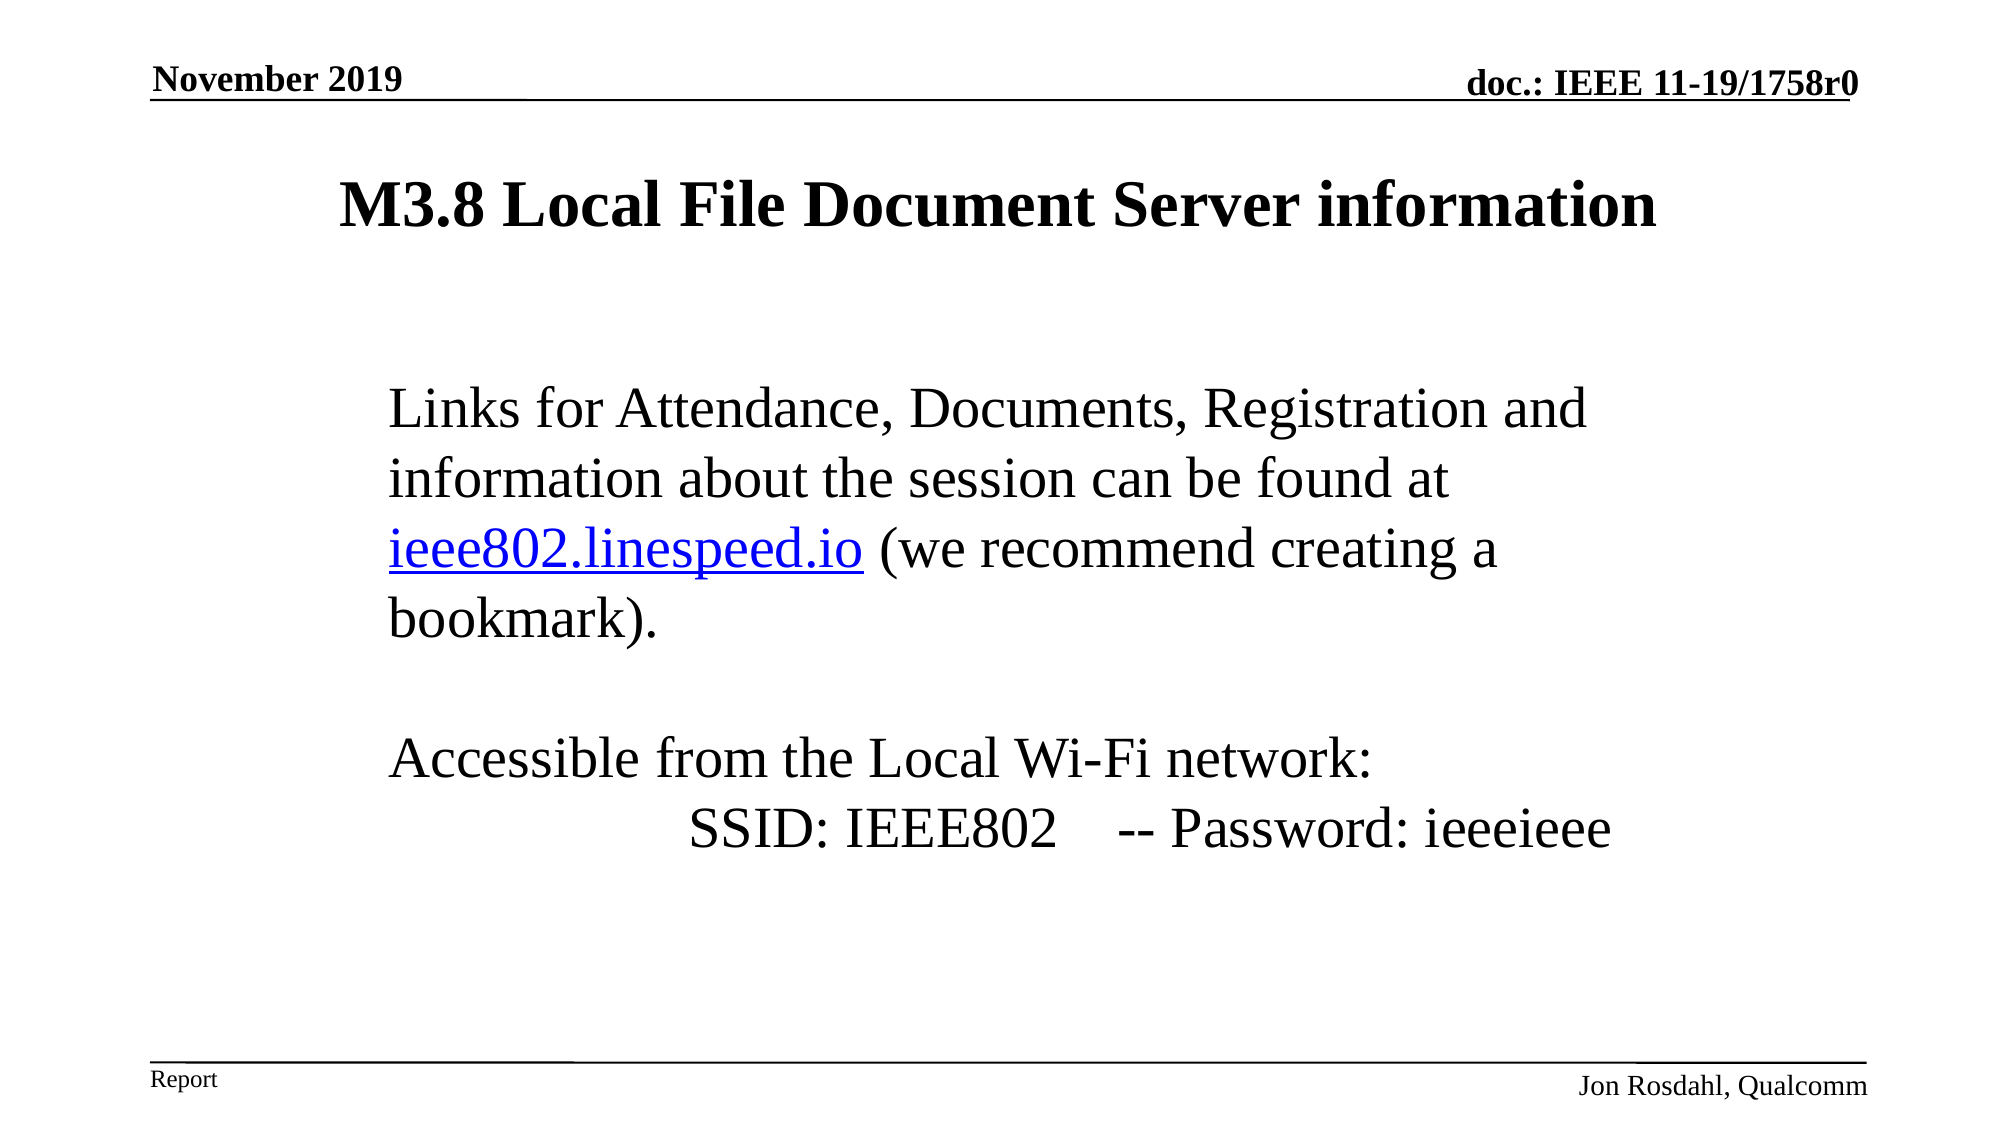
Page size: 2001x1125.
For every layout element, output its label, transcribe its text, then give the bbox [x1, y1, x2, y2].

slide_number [152, 54, 563, 100]
text_box Links for Attendance, Documents, Registration and information about the session can be found at ieee802.linespeed.io (we recommend creating a bookmark). Accessible from the Local Wi-Fi network: SSID: IEEE802 -- Password: ieeeieee [373, 361, 1638, 937]
title M3.8 Local File Document Server information [149, 112, 1850, 288]
footer Jon Rosdahl, Qualcomm [1531, 1066, 1869, 1108]
